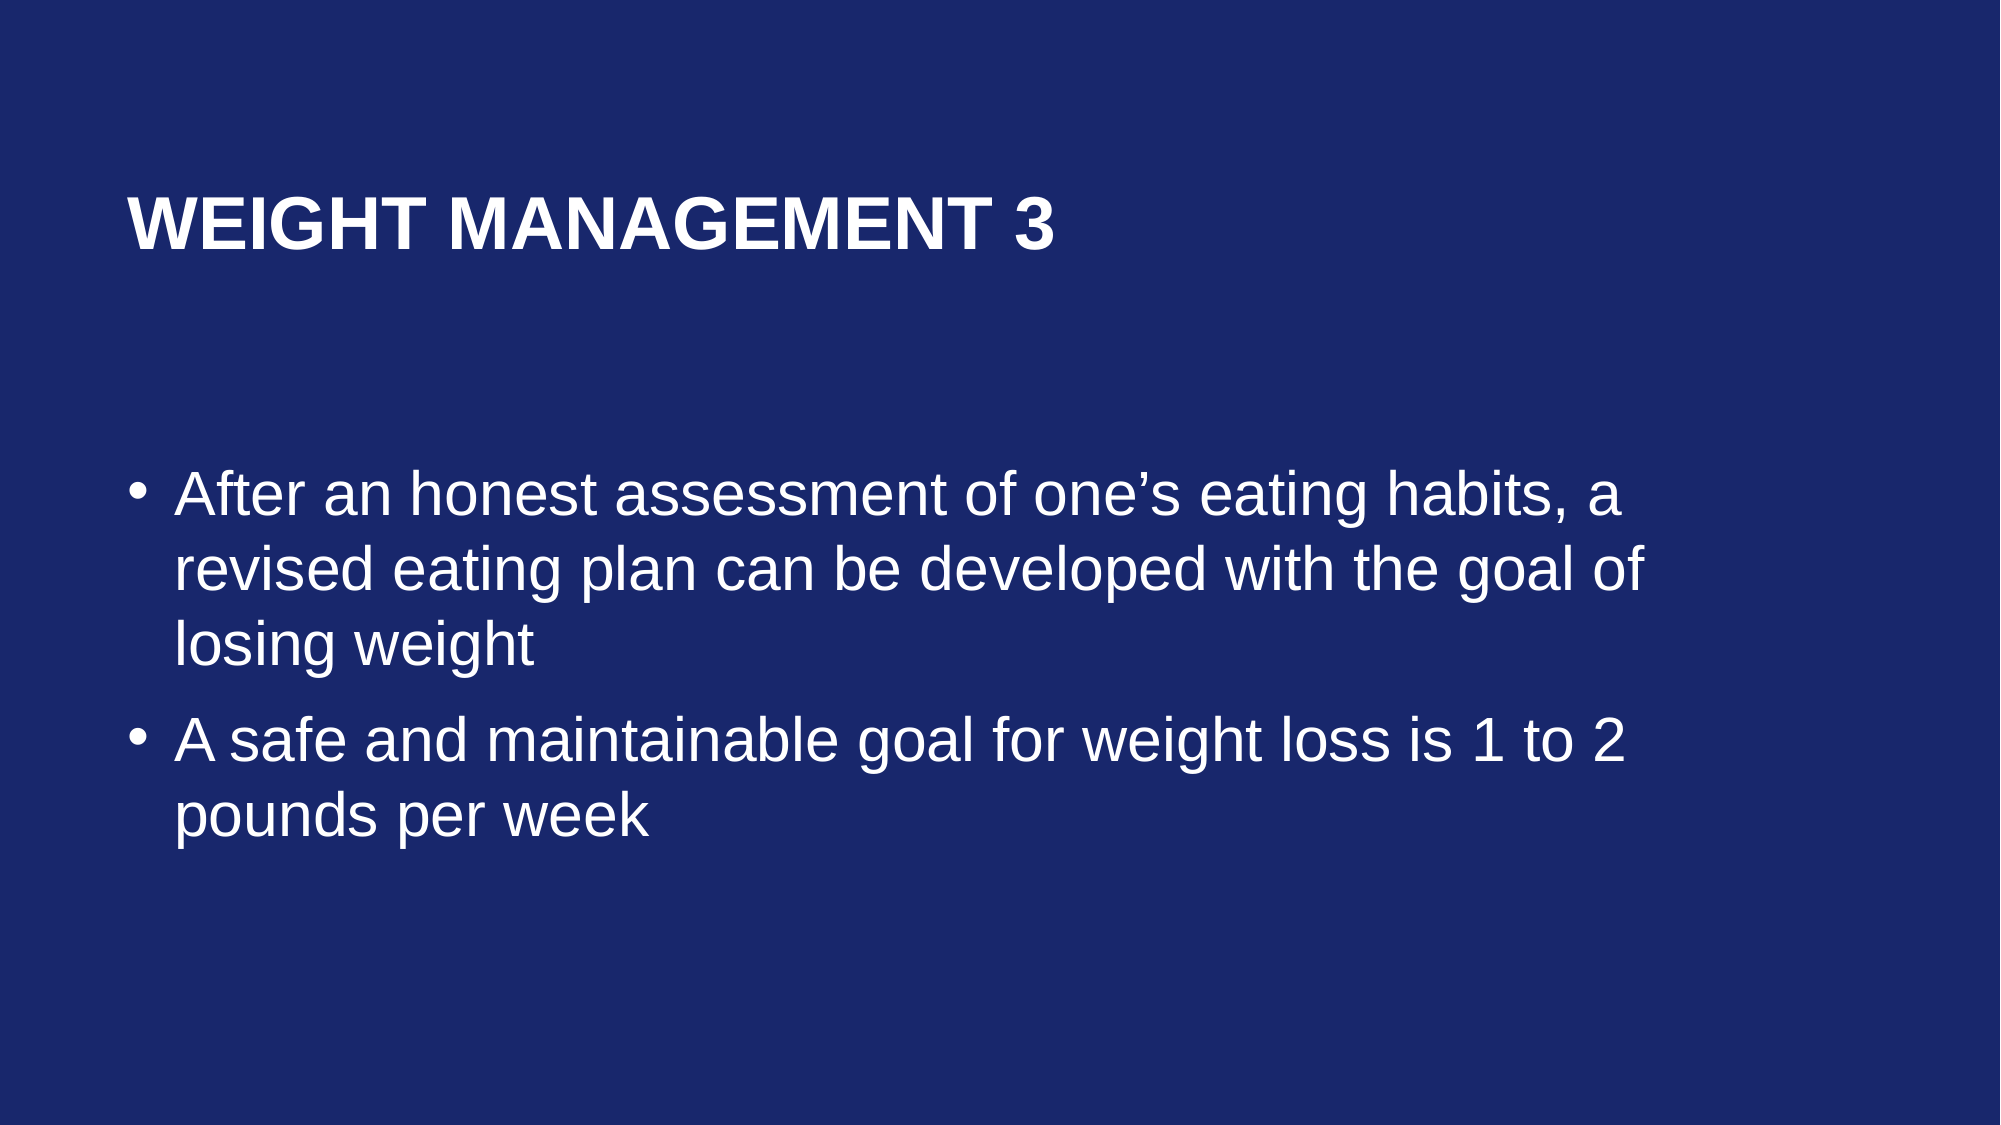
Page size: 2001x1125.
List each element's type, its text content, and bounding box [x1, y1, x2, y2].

list After an honest assessment of one’s eating habits, a revised eating plan can be developed with the goal of losing weight A safe and maintainable goal for weight loss is 1 to 2 pounds per week [112, 351, 1775, 950]
title Weight Management 3 [112, 99, 1775, 339]
